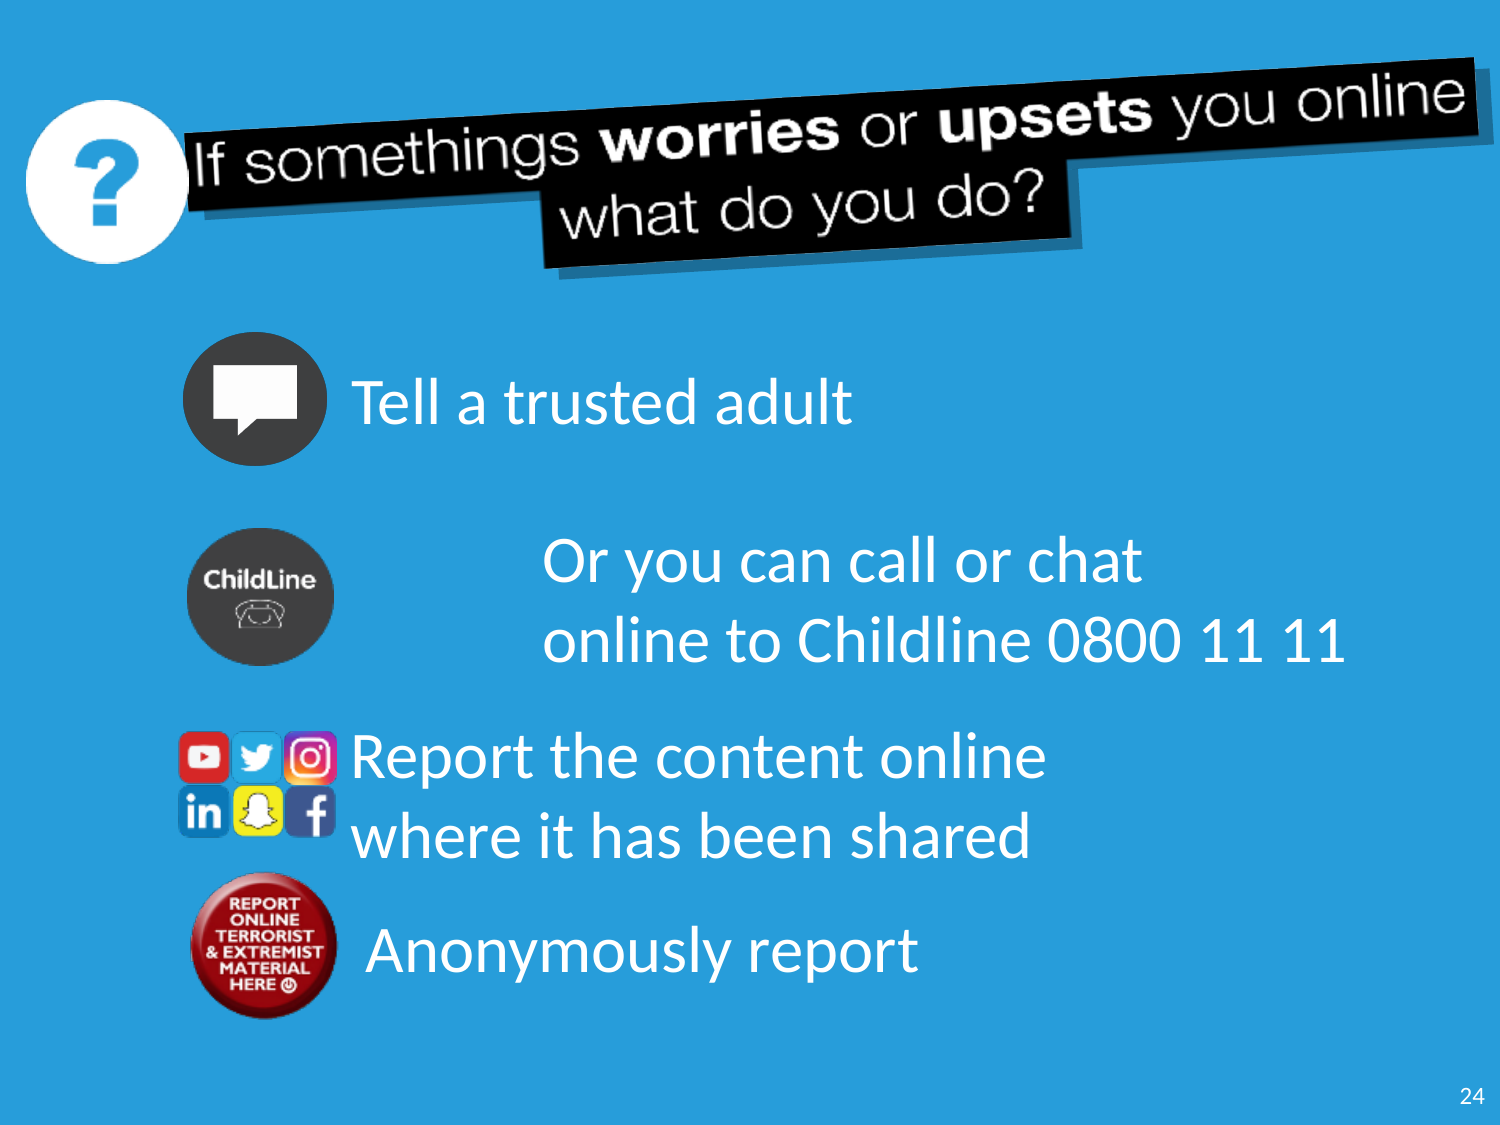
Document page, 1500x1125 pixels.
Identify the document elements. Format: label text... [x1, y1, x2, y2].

picture [183, 332, 327, 466]
text_box Tell a trusted adult [336, 350, 884, 445]
picture [876, 58, 1475, 93]
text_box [163, 721, 345, 847]
picture [26, 100, 190, 264]
picture [183, 863, 351, 1031]
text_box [187, 93, 1495, 264]
picture [187, 528, 334, 666]
text_box Or you can call or chat online to Childline 0800 11 11 [527, 508, 1378, 684]
slide_number 24 [1162, 1065, 1500, 1125]
text_box Anonymously report [351, 898, 957, 994]
text_box Report the content online where it has been shared [336, 704, 1206, 880]
picture [192, 264, 609, 289]
